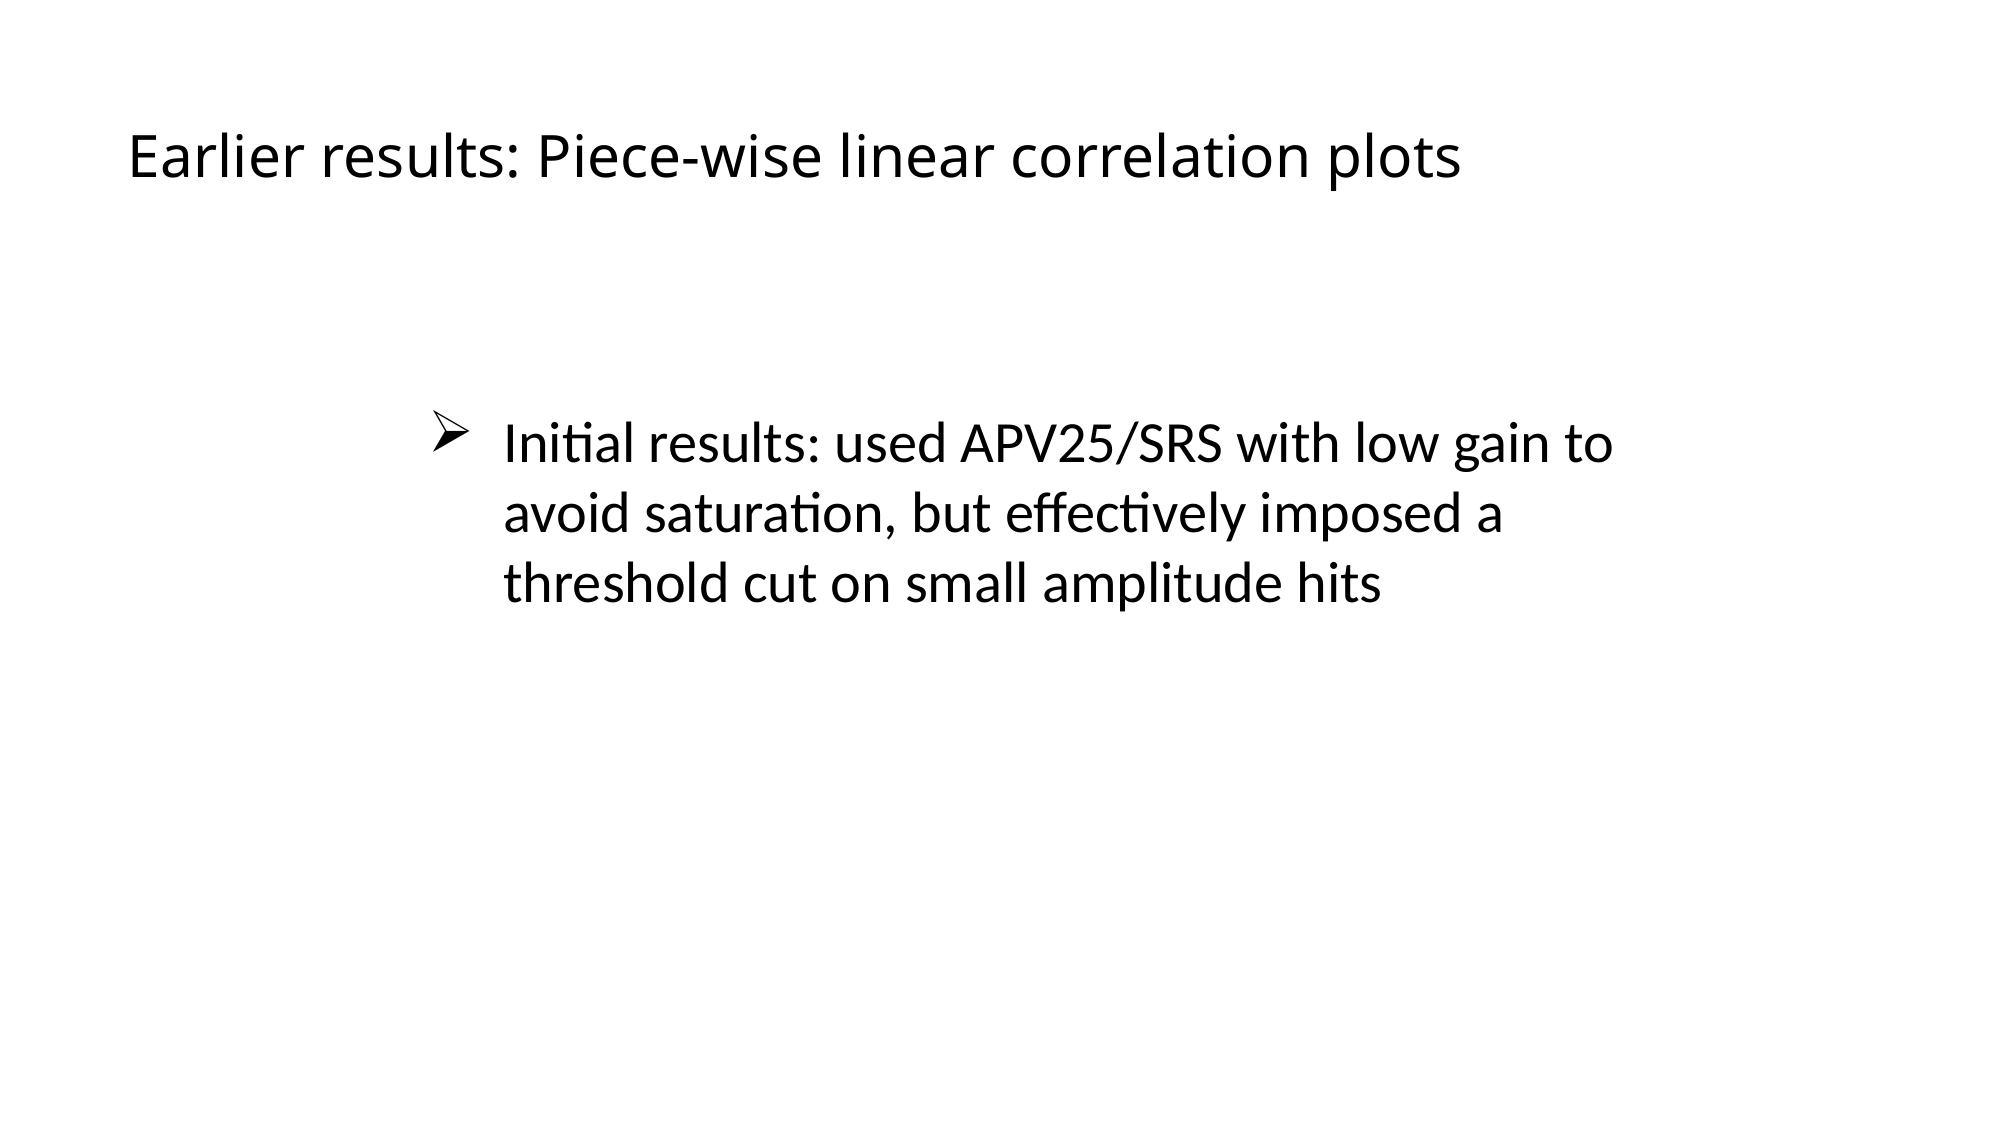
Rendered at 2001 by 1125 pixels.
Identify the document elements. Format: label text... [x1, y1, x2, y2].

title Earlier results: Piece-wise linear correlation plots [112, 119, 1838, 270]
text_box Initial results: used APV25/SRS with low gain to avoid saturation, but effectively imposed a threshold cut on small amplitude hits [413, 396, 1671, 622]
